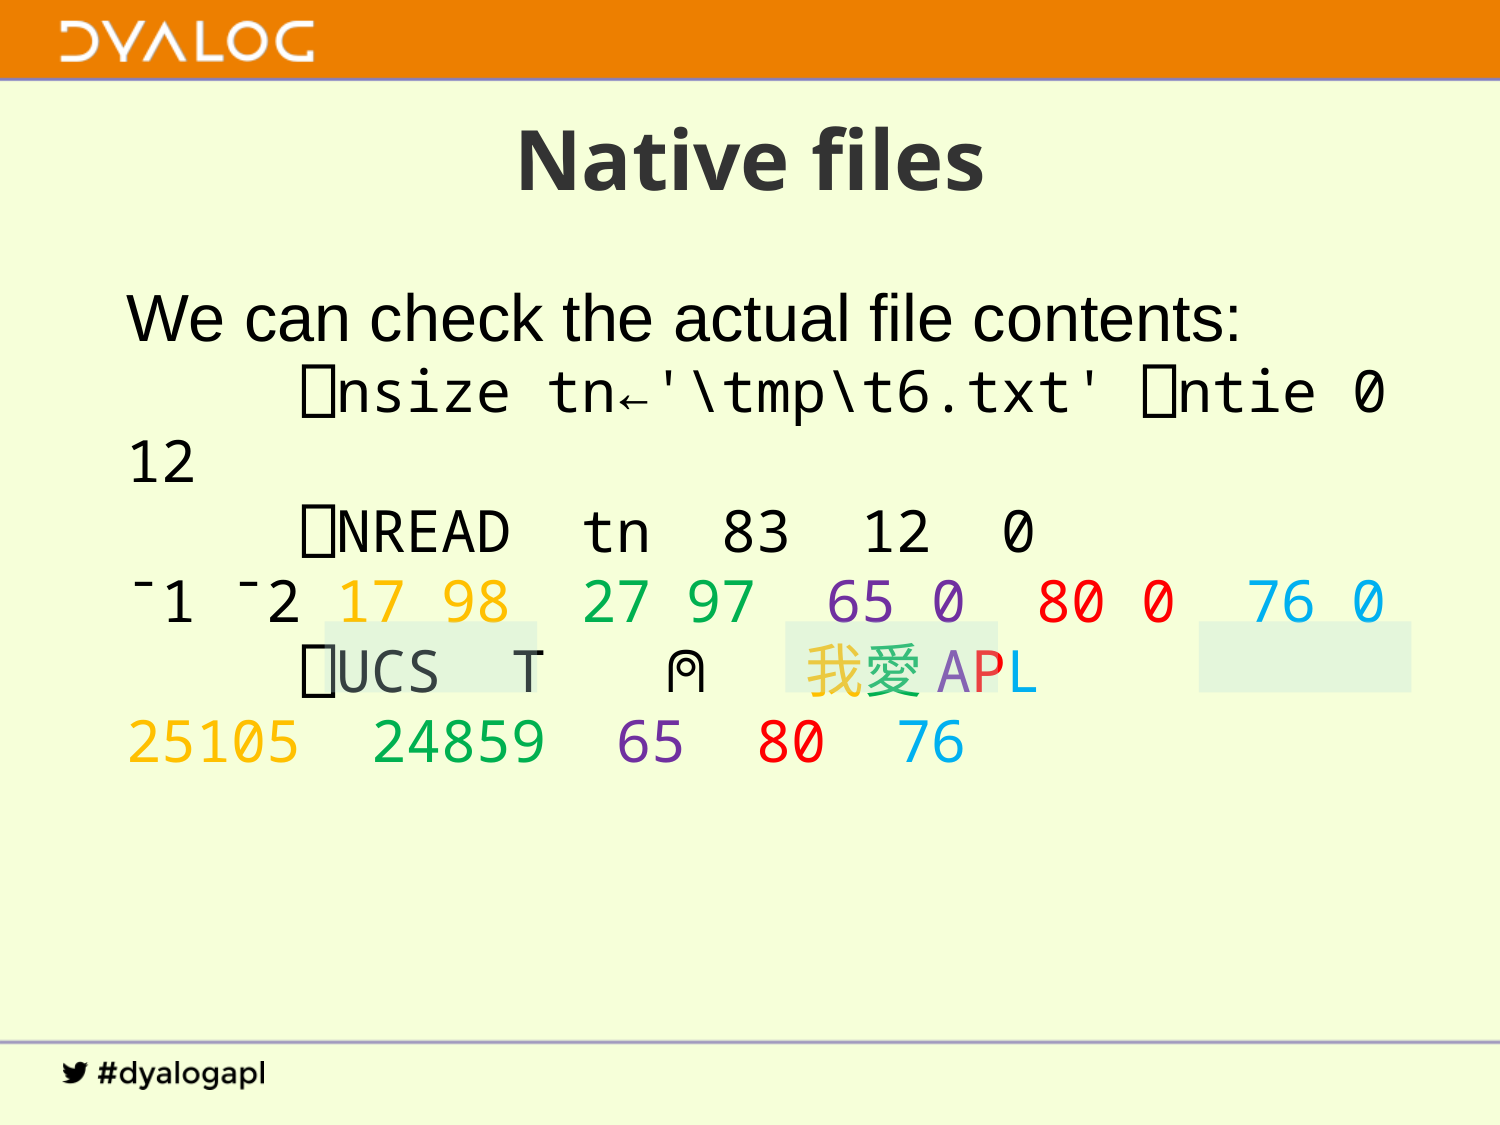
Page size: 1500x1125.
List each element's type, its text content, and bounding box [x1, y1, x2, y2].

text_box [324, 621, 538, 693]
text_box [1198, 621, 1412, 693]
text_box [785, 621, 998, 693]
picture [0, 0, 1500, 1125]
subtitle We can check the actual file contents: ⎕nsize tn←'\tmp\t6.txt' ⎕ntie 0 12 ⎕NREAD tn 83 12 0 ¯1 ¯2 17 98 27 97 65 0 80 0 76 0 ⎕UCS T ⍝ 我愛APL 25105 24859 65 80 76 [112, 267, 1424, 976]
title Native files [112, 99, 1388, 268]
